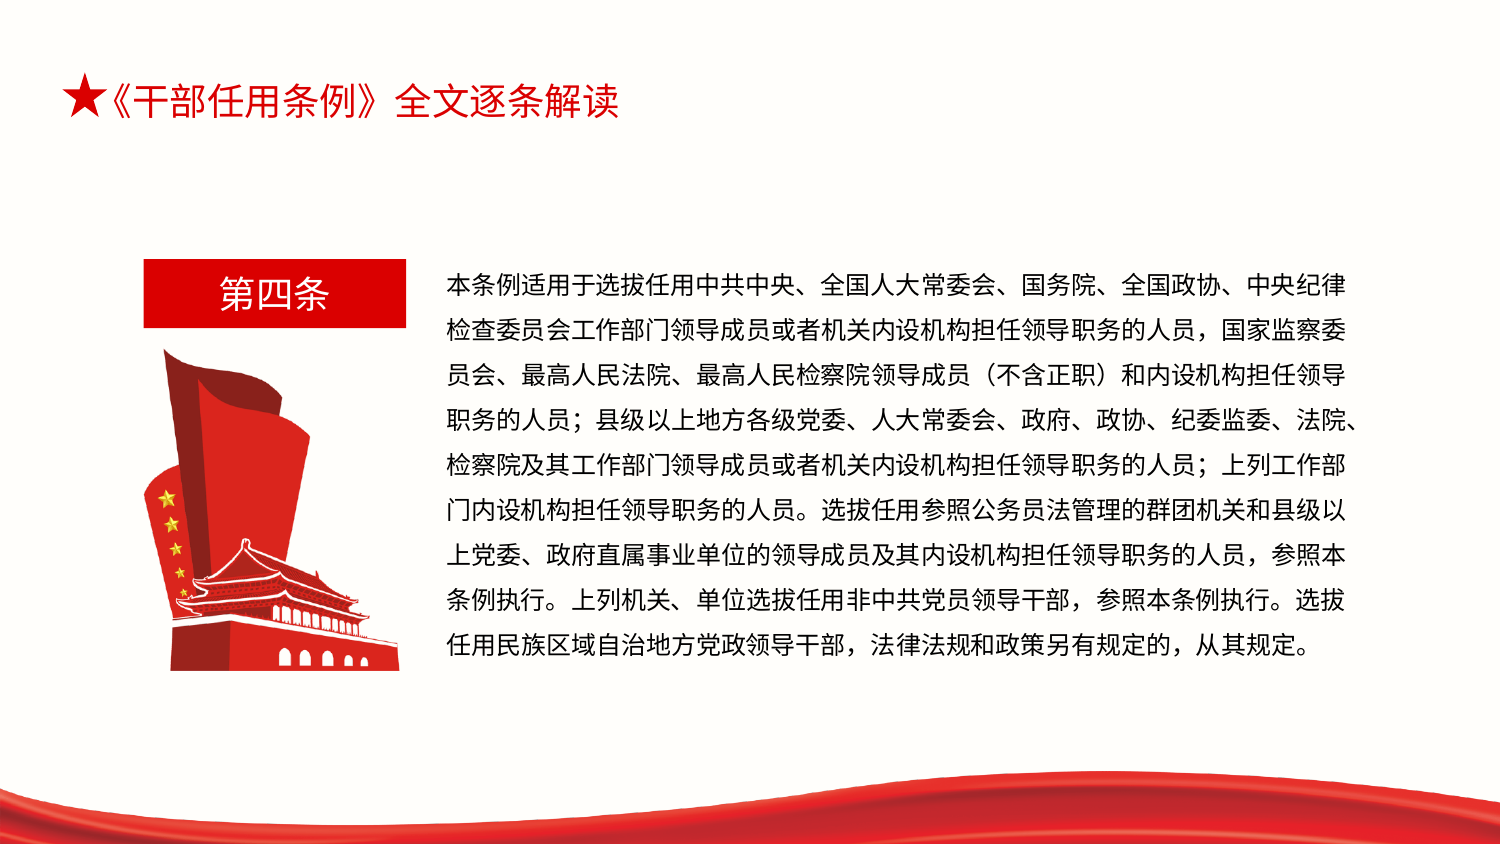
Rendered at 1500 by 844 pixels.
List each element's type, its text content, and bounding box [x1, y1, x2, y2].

text_box 本条例适用于选拔任用中共中央、全国人大常委会、国务院、全国政协、中央纪律检查委员会工作部门领导成员或者机关内设机构担任领导职务的人员，国家监察委员会、最高人民法院、最高人民检察院领导成员（不含正职）和内设机构担任领导职务的人员；县级以上地方各级党委、人大常委会、政府、政协、纪委监委、法院、检察院及其工作部门领导成员或者机关内设机构担任领导职务的人员；上列工作部门内设机构担任领导职务的人员。选拔任用参照公务员法管理的群团机关和县级以上党委、政府直属事业单位的领导成员及其内设机构担任领导职务的人员，参照本条例执行。上列机关、单位选拔任用非中共党员领导干部，参照本条例执行。选拔任用民族区域自治地方党政领导干部，法律法规和政策另有规定的，从其规定。 [431, 247, 1382, 667]
picture [0, 771, 1500, 844]
text_box 第四条 [143, 259, 407, 329]
picture [124, 336, 425, 671]
